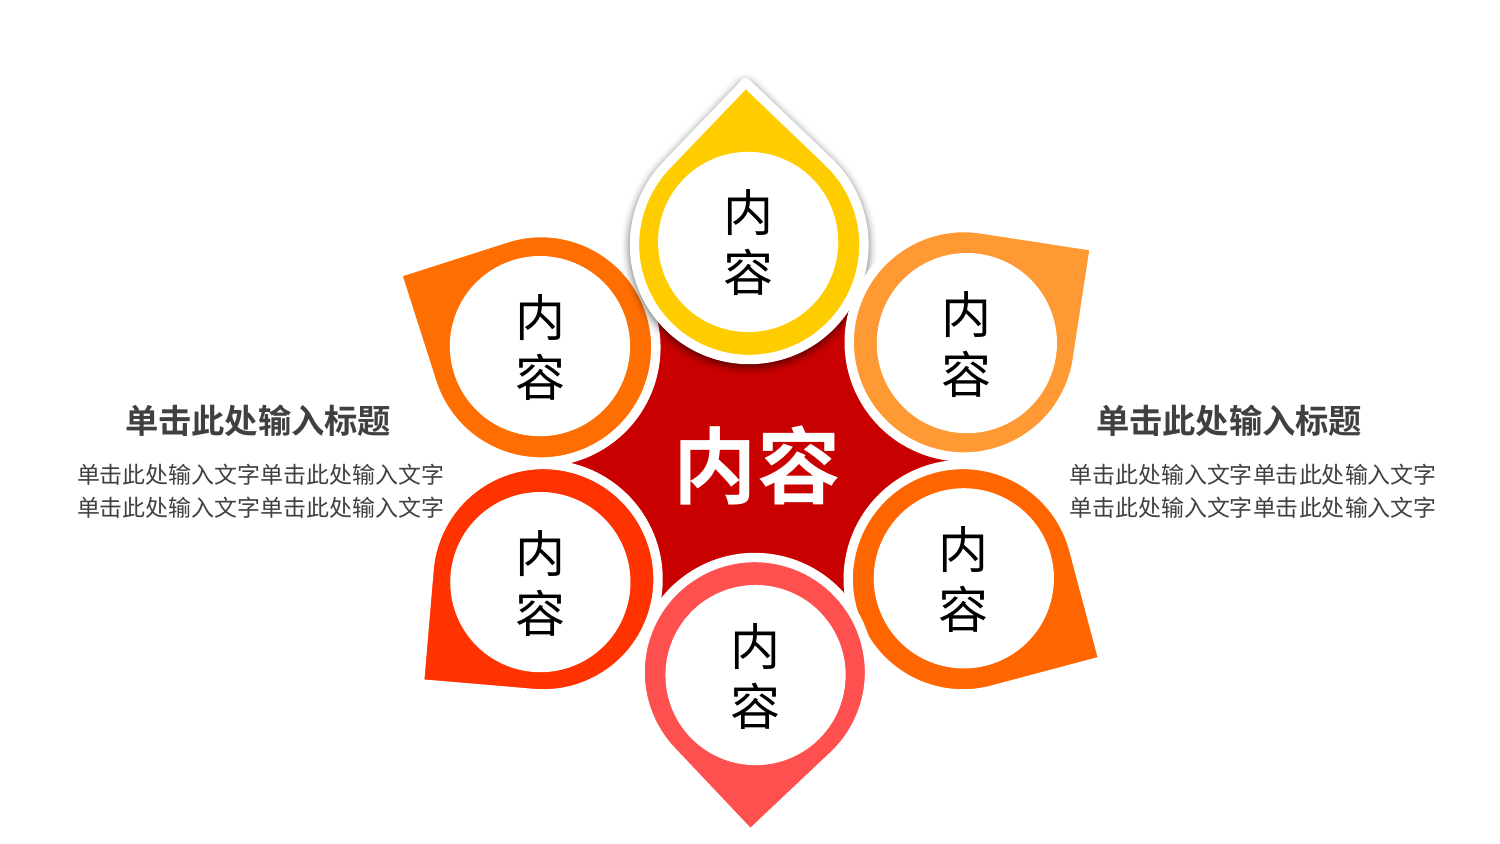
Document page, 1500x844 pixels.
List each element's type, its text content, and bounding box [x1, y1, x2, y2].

title 点击此处添加标题 [103, 44, 1397, 208]
text_box 单击此处输入文字单击此处输入文字 单击此处输入文字单击此处输入文字 [986, 448, 1500, 562]
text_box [634, 130, 864, 360]
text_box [849, 227, 1079, 458]
text_box 内容 [575, 360, 943, 557]
text_box 单击此处输入标题 [1079, 386, 1435, 446]
text_box 单击此处输入文字单击此处输入文字 单击此处输入文字单击此处输入文字 [0, 448, 529, 562]
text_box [426, 232, 656, 463]
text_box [848, 464, 1078, 694]
text_box 单击此处输入标题 [53, 386, 426, 446]
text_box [428, 464, 659, 694]
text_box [640, 557, 870, 787]
